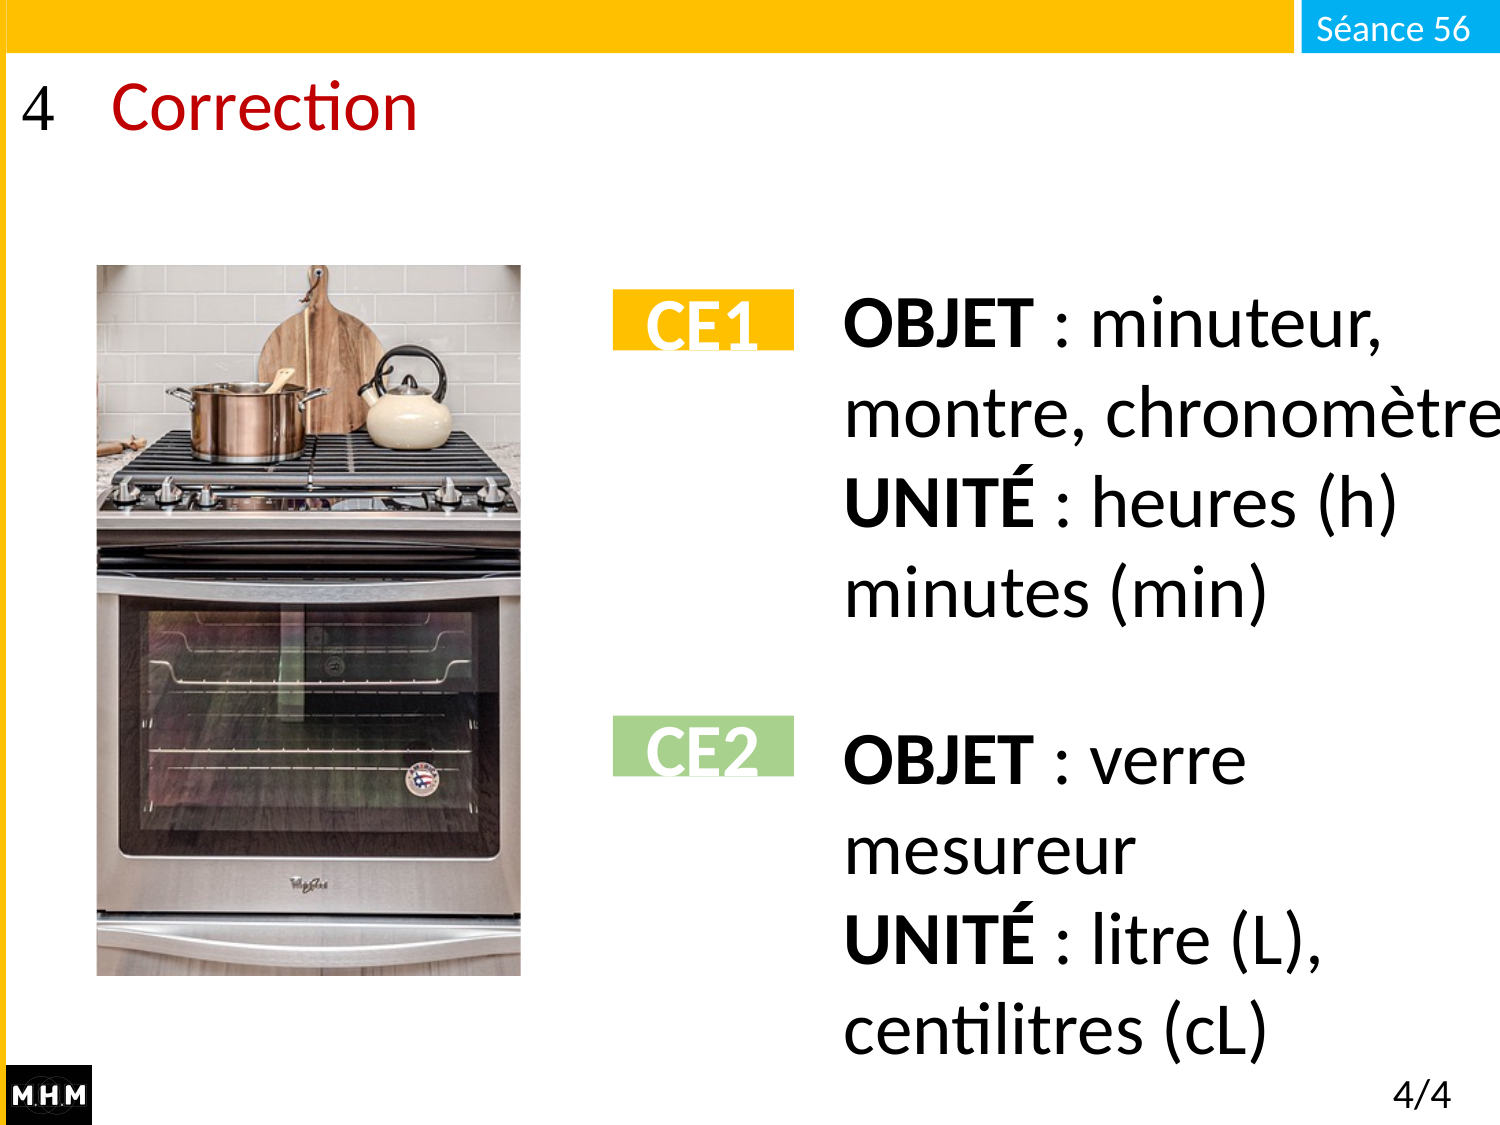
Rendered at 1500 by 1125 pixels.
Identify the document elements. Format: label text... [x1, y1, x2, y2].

text_box OBJET : verre mesureur UNITÉ : litre (L), centilitres (cL) [829, 702, 1500, 1078]
text_box CE1 [612, 288, 795, 351]
text_box CE2 [612, 714, 795, 777]
list 4/4 [1344, 1078, 1500, 1125]
picture [6, 1065, 92, 1125]
title Correction [96, 60, 1391, 154]
text_box OBJET : minuteur, montre, chronomètre UNITÉ : heures (h) minutes (min) [829, 265, 1500, 702]
picture [96, 265, 521, 976]
